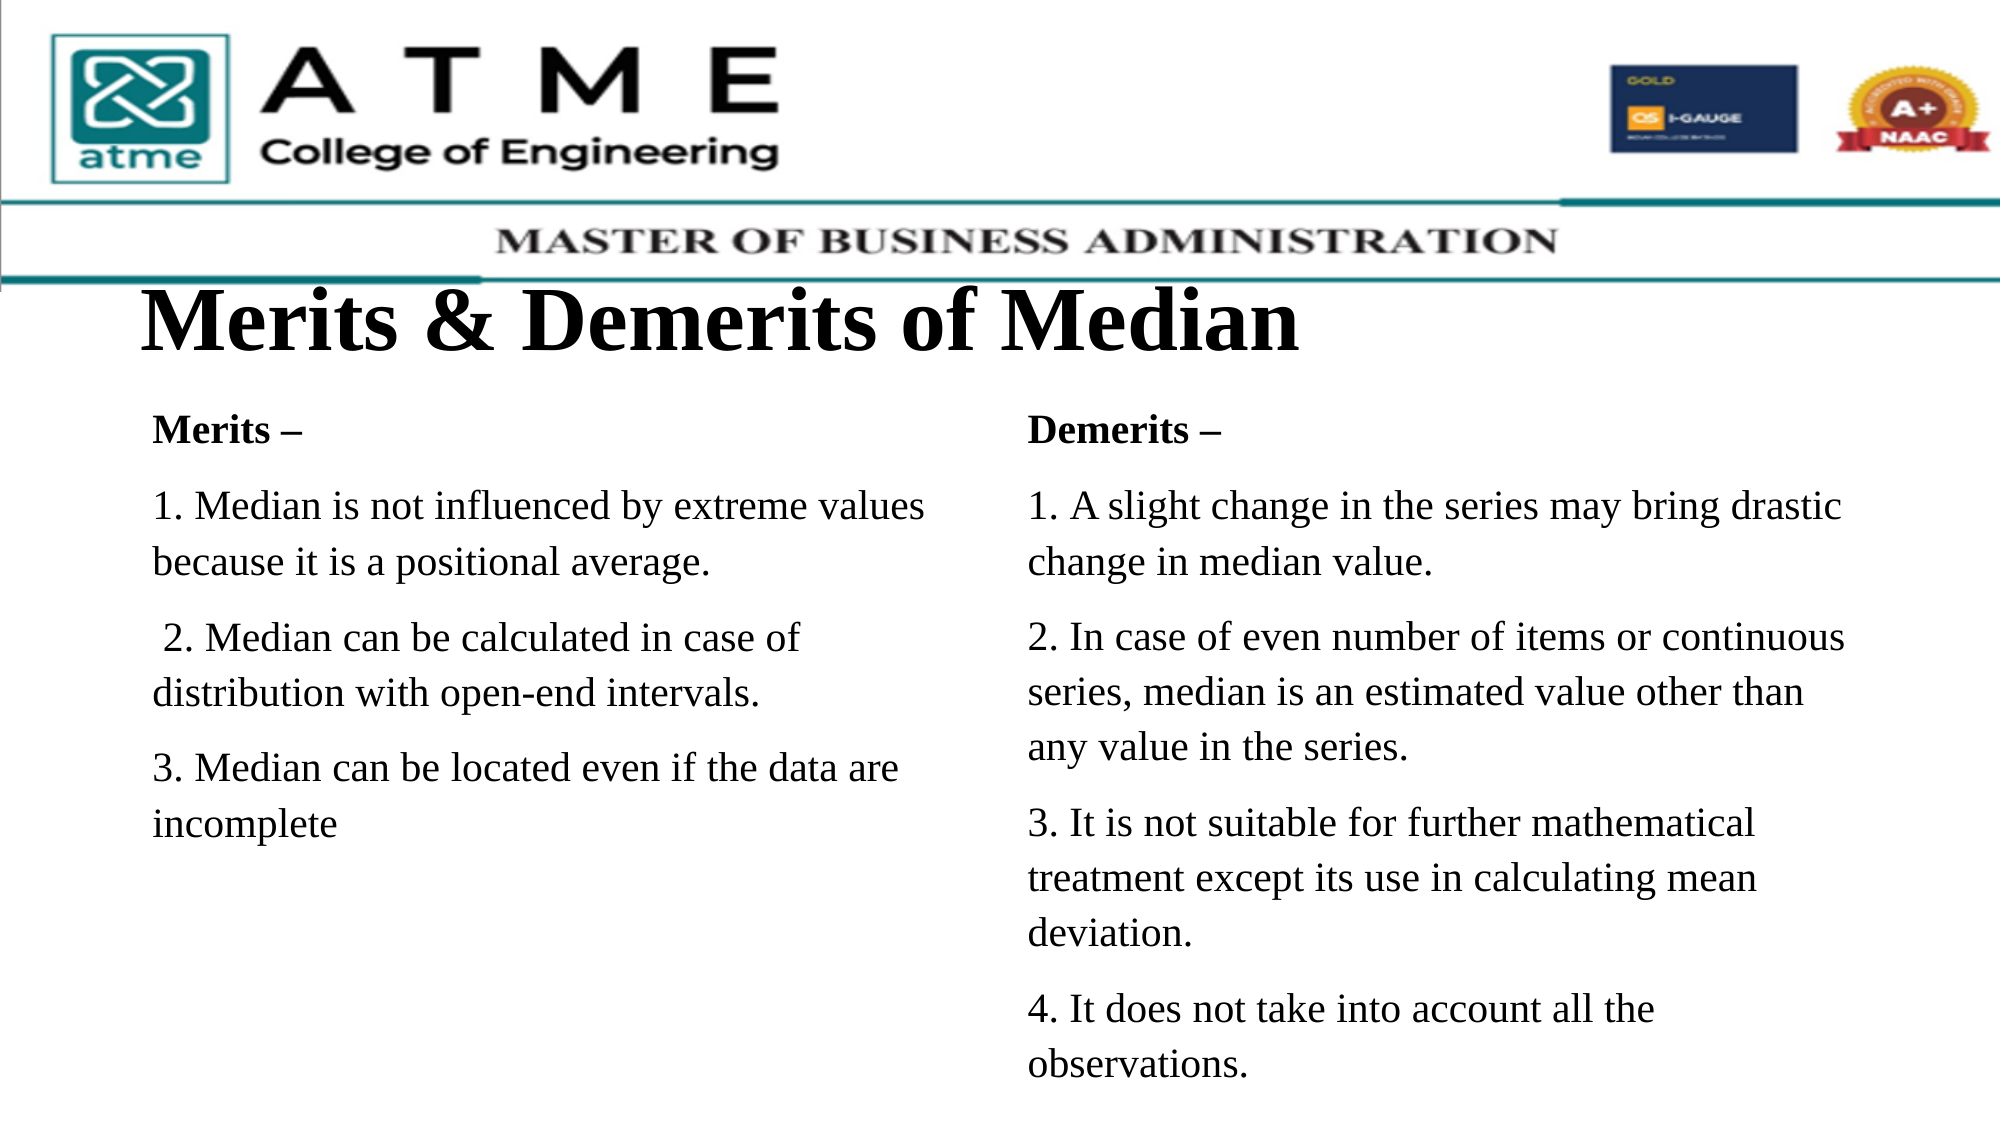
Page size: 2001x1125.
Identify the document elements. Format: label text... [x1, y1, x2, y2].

list Merits – 1. Median is not influenced by extreme values because it is a positional average. 2. Median can be calculated in case of distribution with open-end intervals. 3. Median can be located even if the data are incomplete [137, 399, 988, 1014]
list Demerits – 1. A slight change in the series may bring drastic change in median value. 2. In case of even number of items or continuous series, median is an estimated value other than any value in the series. 3. It is not suitable for further mathematical treatment except its use in calculating mean deviation. 4. It does not take into account all the observations. [1012, 399, 1863, 1014]
picture [0, 0, 2000, 292]
title Merits & Demerits of Median [125, 211, 1850, 429]
